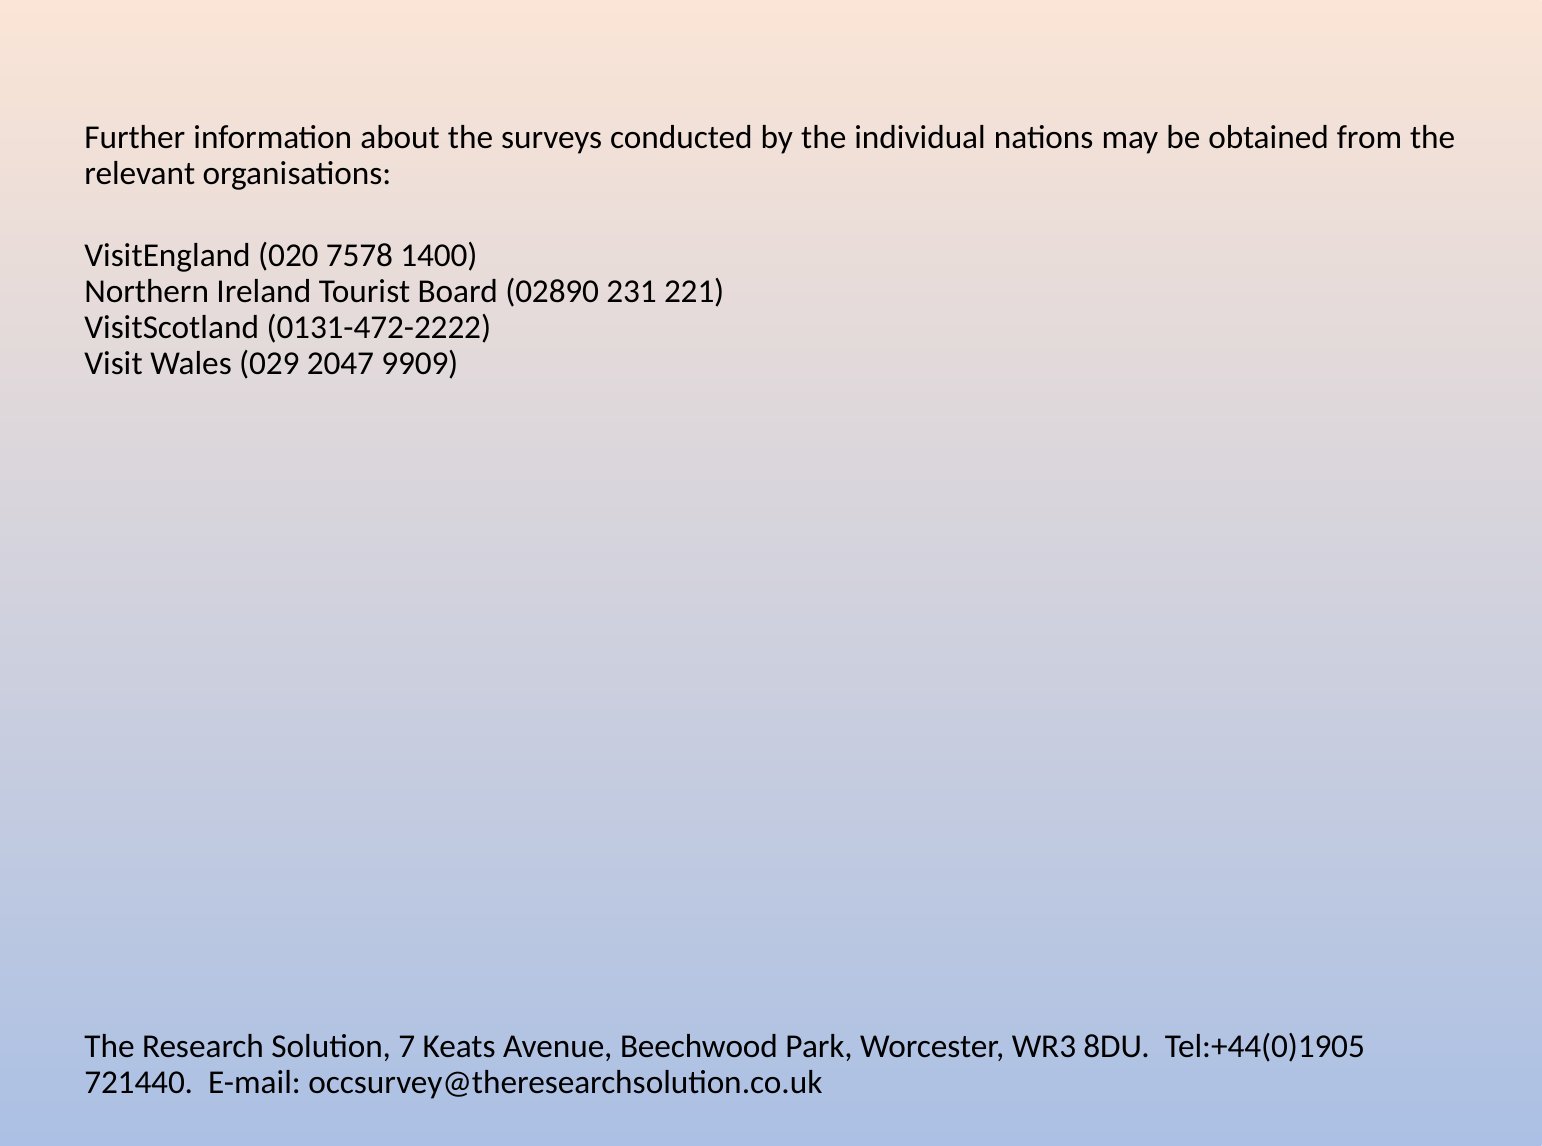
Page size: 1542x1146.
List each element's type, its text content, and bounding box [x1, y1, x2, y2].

text_box Further information about the surveys conducted by the individual nations may be obtained from the relevant organisations: [69, 112, 1473, 207]
text_box VisitEngland (020 7578 1400) Northern Ireland Tourist Board (02890 231 221) VisitScotland (0131-472-2222) Visit Wales (029 2047 9909) [69, 230, 1473, 370]
text_box The Research Solution, 7 Keats Avenue, Beechwood Park, Worcester, WR3 8DU. Tel:+44(0)1905 721440. E-mail: occsurvey@theresearchsolution.co.uk [69, 1021, 1473, 1102]
